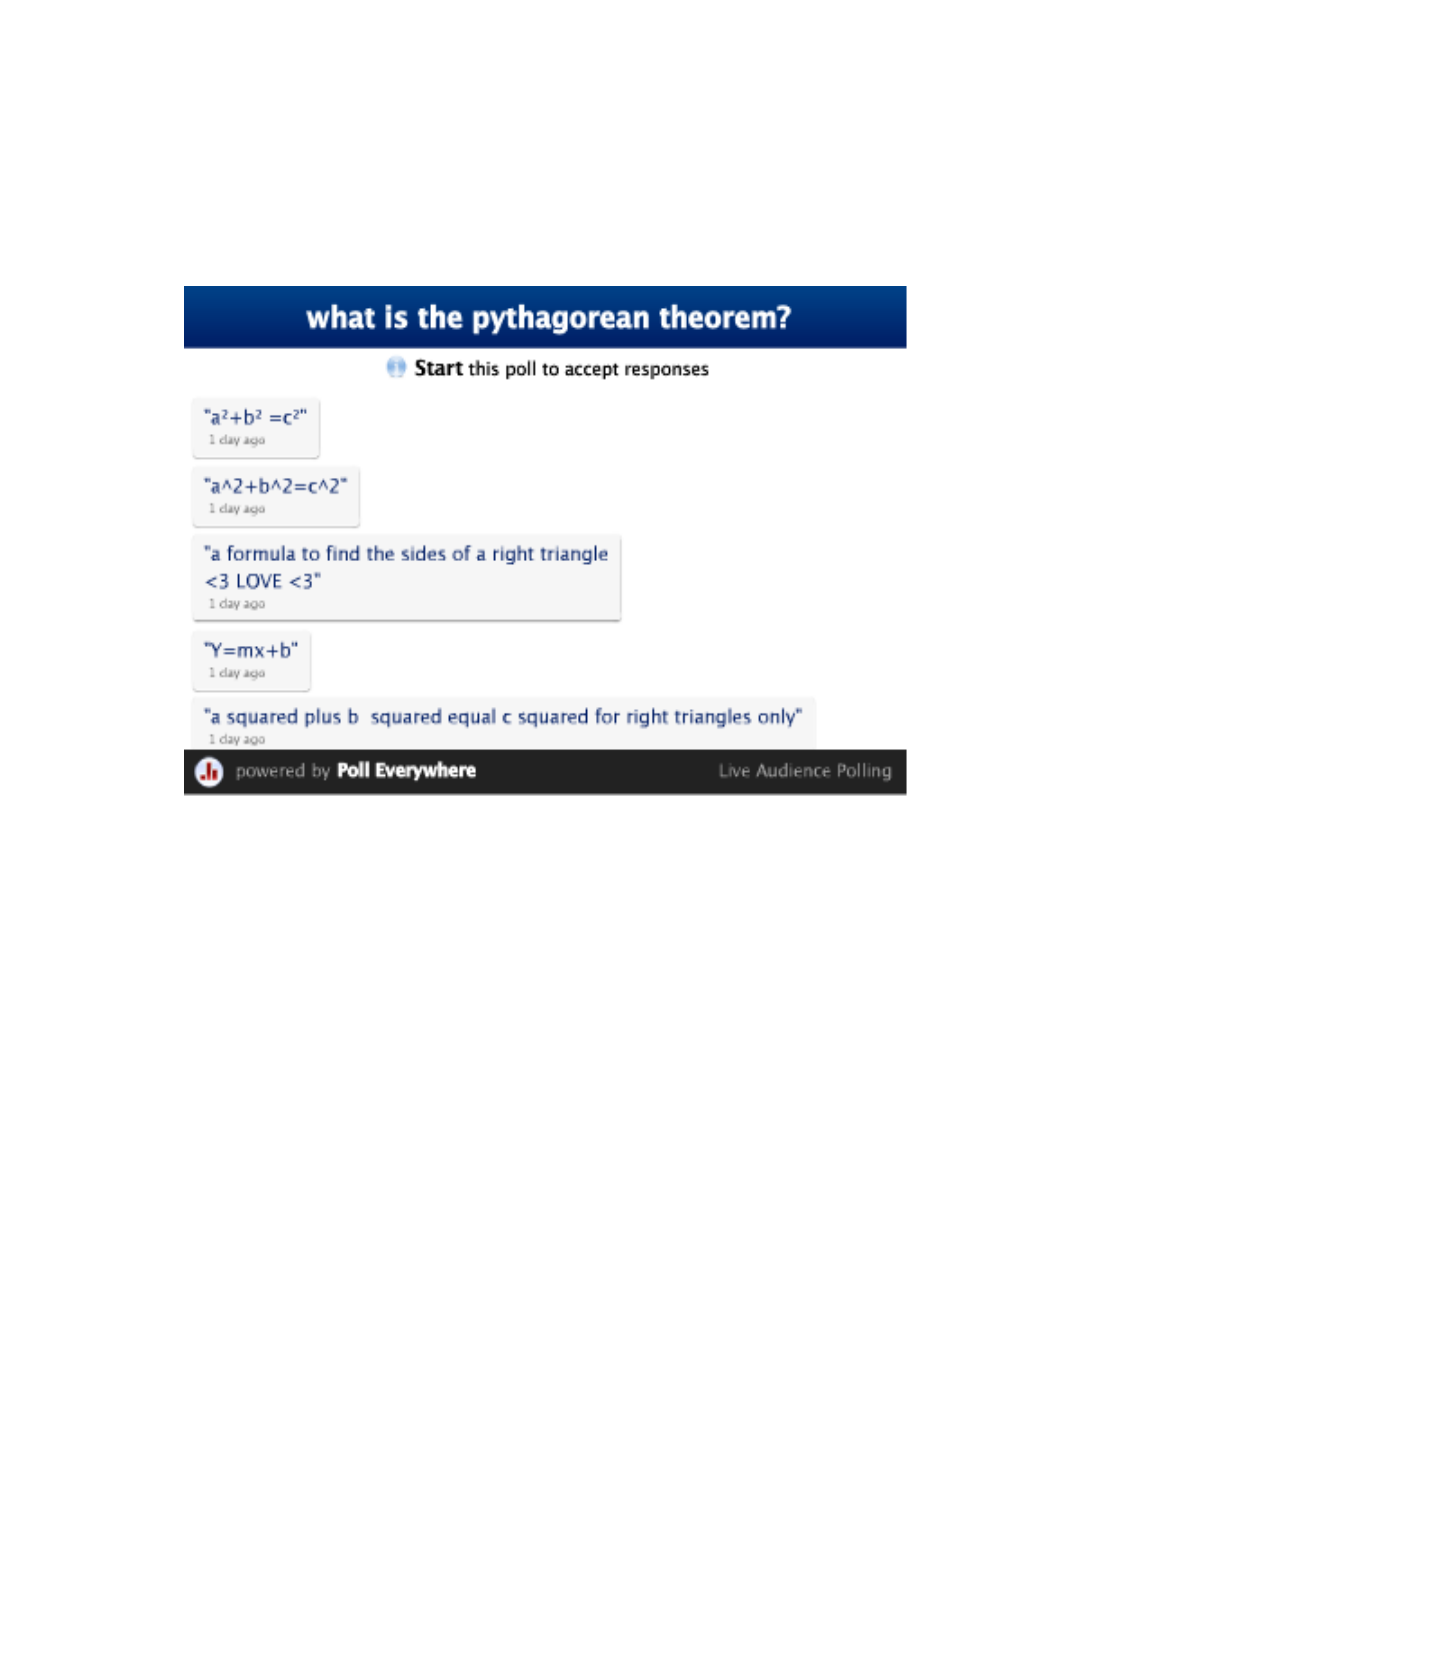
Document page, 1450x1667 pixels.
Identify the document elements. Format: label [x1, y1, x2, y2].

picture [184, 286, 1300, 1027]
